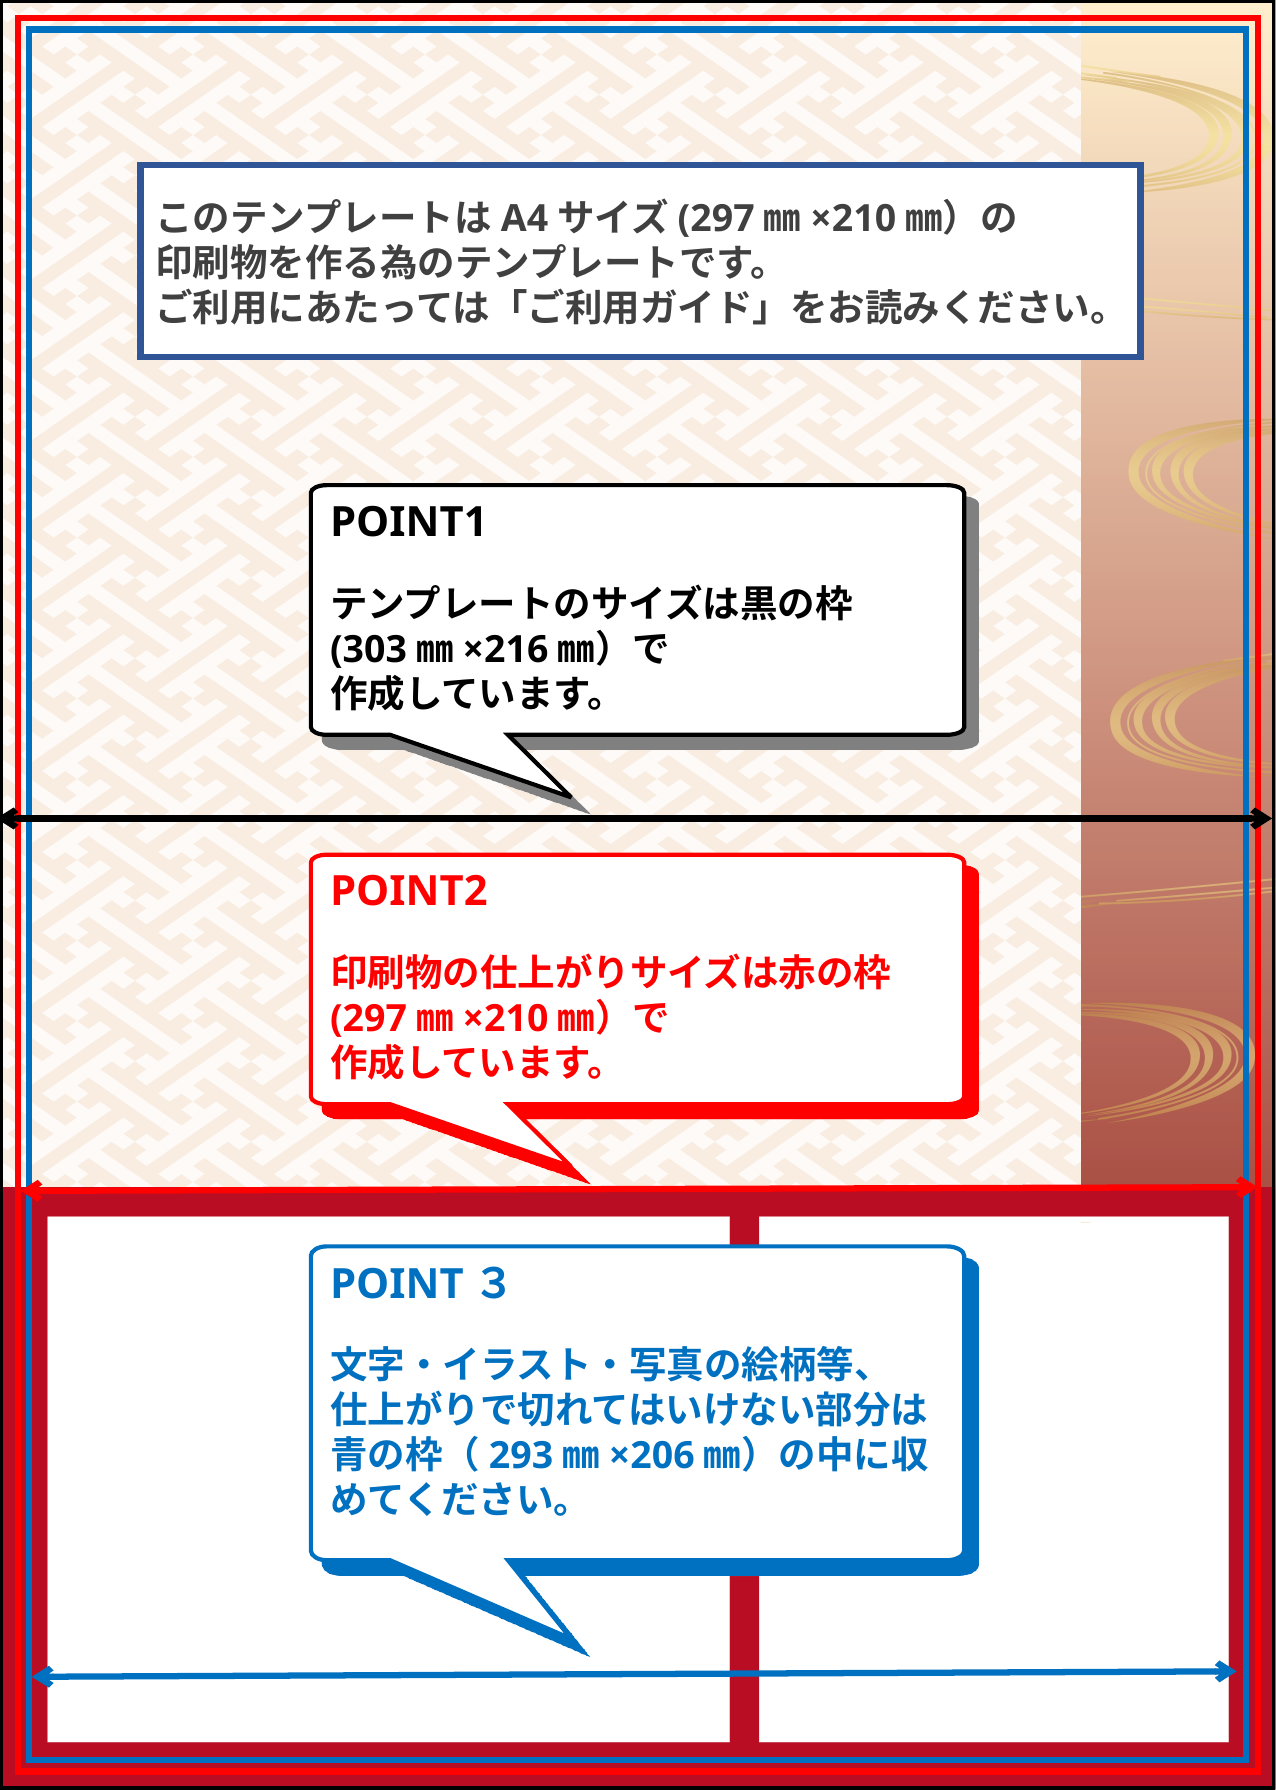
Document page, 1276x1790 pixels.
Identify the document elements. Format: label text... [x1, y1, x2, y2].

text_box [20, 1187, 1258, 1191]
text_box [0, 0, 1276, 1790]
text_box POINT2 印刷物の仕上がりサイズは赤の枠(297㎜×210㎜）で 作成しています。 [310, 854, 965, 1167]
text_box POINT３ 文字・イラスト・写真の絵柄等、 仕上がりで切れてはいけない部分は 青の枠（293㎜×206㎜）の中に収めてください。 [310, 1246, 965, 1639]
text_box POINT1 テンプレートのサイズは黒の枠 (303㎜×216㎜）で 作成しています。 [310, 485, 965, 798]
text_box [31, 1671, 1237, 1677]
text_box [17, 17, 1259, 815]
text_box このテンプレートはA4サイズ(297㎜×210㎜）の 印刷物を作る為のテンプレートです。 ご利用にあたっては「ご利用ガイド」をお読みください。 [140, 164, 1142, 358]
text_box [17, 822, 1259, 1773]
text_box [28, 28, 1247, 815]
text_box [28, 822, 1247, 1187]
text_box [28, 1191, 1247, 1761]
